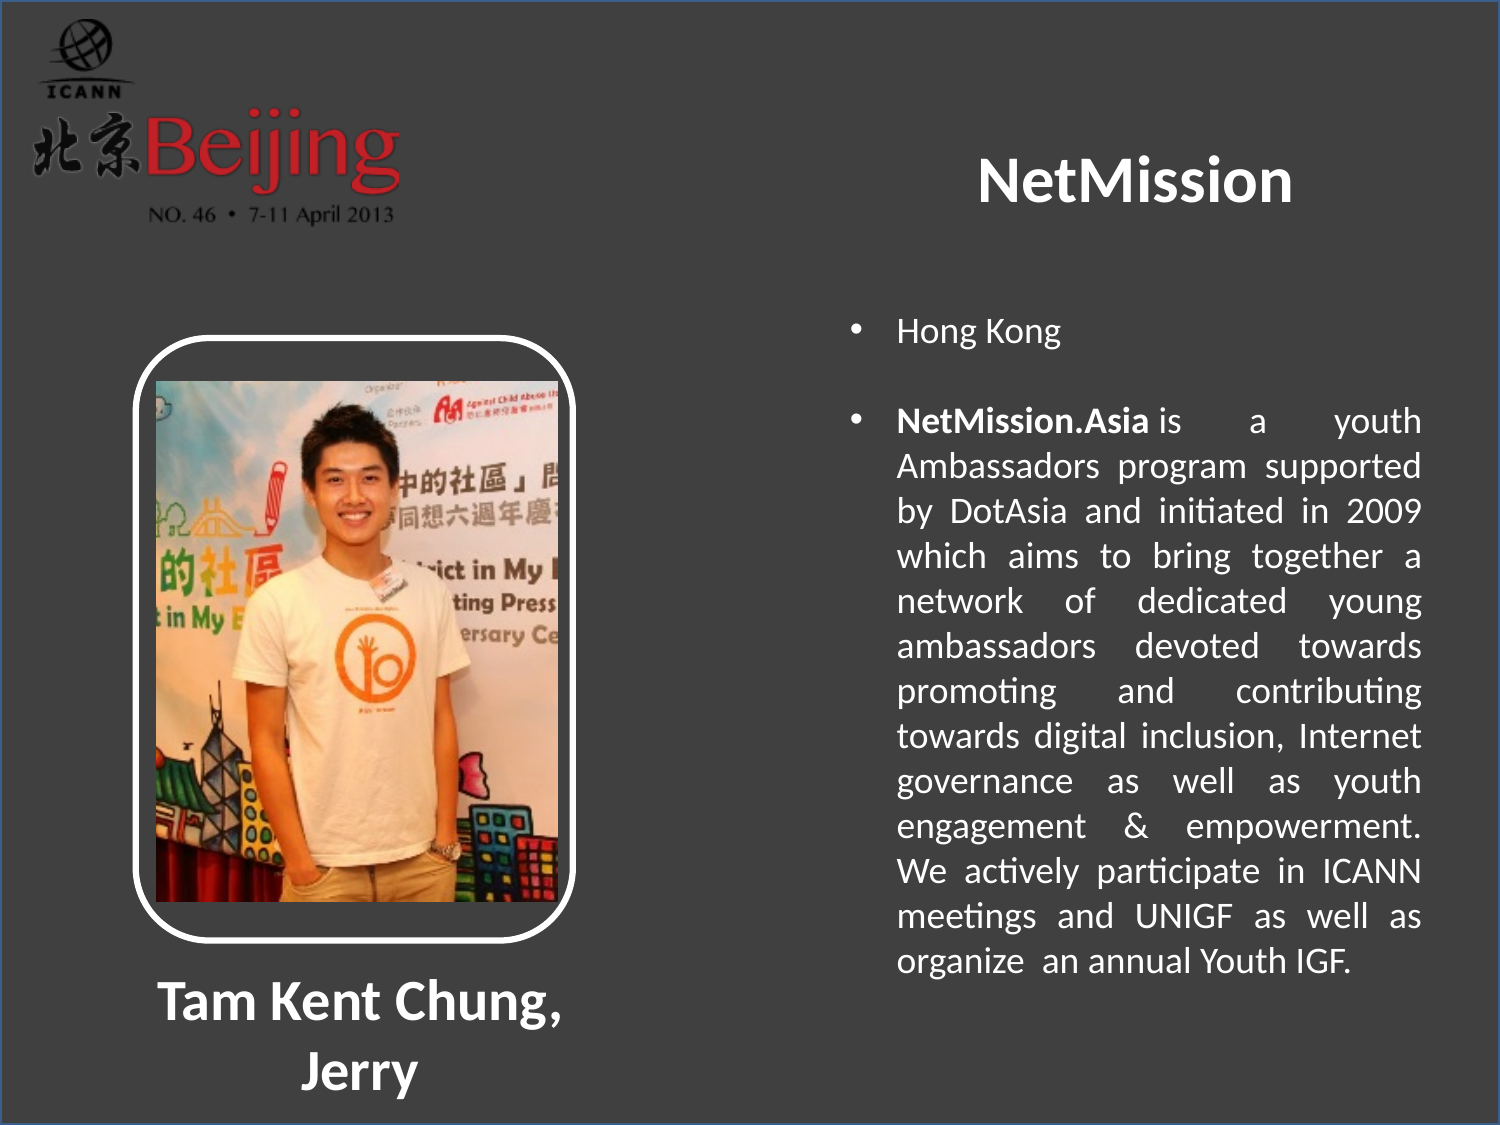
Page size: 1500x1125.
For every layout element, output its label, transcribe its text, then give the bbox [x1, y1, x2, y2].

text_box Tam Kent Chung, Jerry [123, 954, 597, 1110]
text_box NetMission Hong Kong NetMission.Asia is a youth Ambassadors program supported by DotAsia and initiated in 2009 which aims to bring together a network of dedicated young ambassadors devoted towards promoting and contributing towards digital inclusion, Internet governance as well as youth engagement & empowerment. We actively participate in ICANN meetings and UNIGF as well as organize an annual Youth IGF. [834, 128, 1438, 988]
picture [156, 381, 559, 902]
picture [29, 19, 399, 238]
